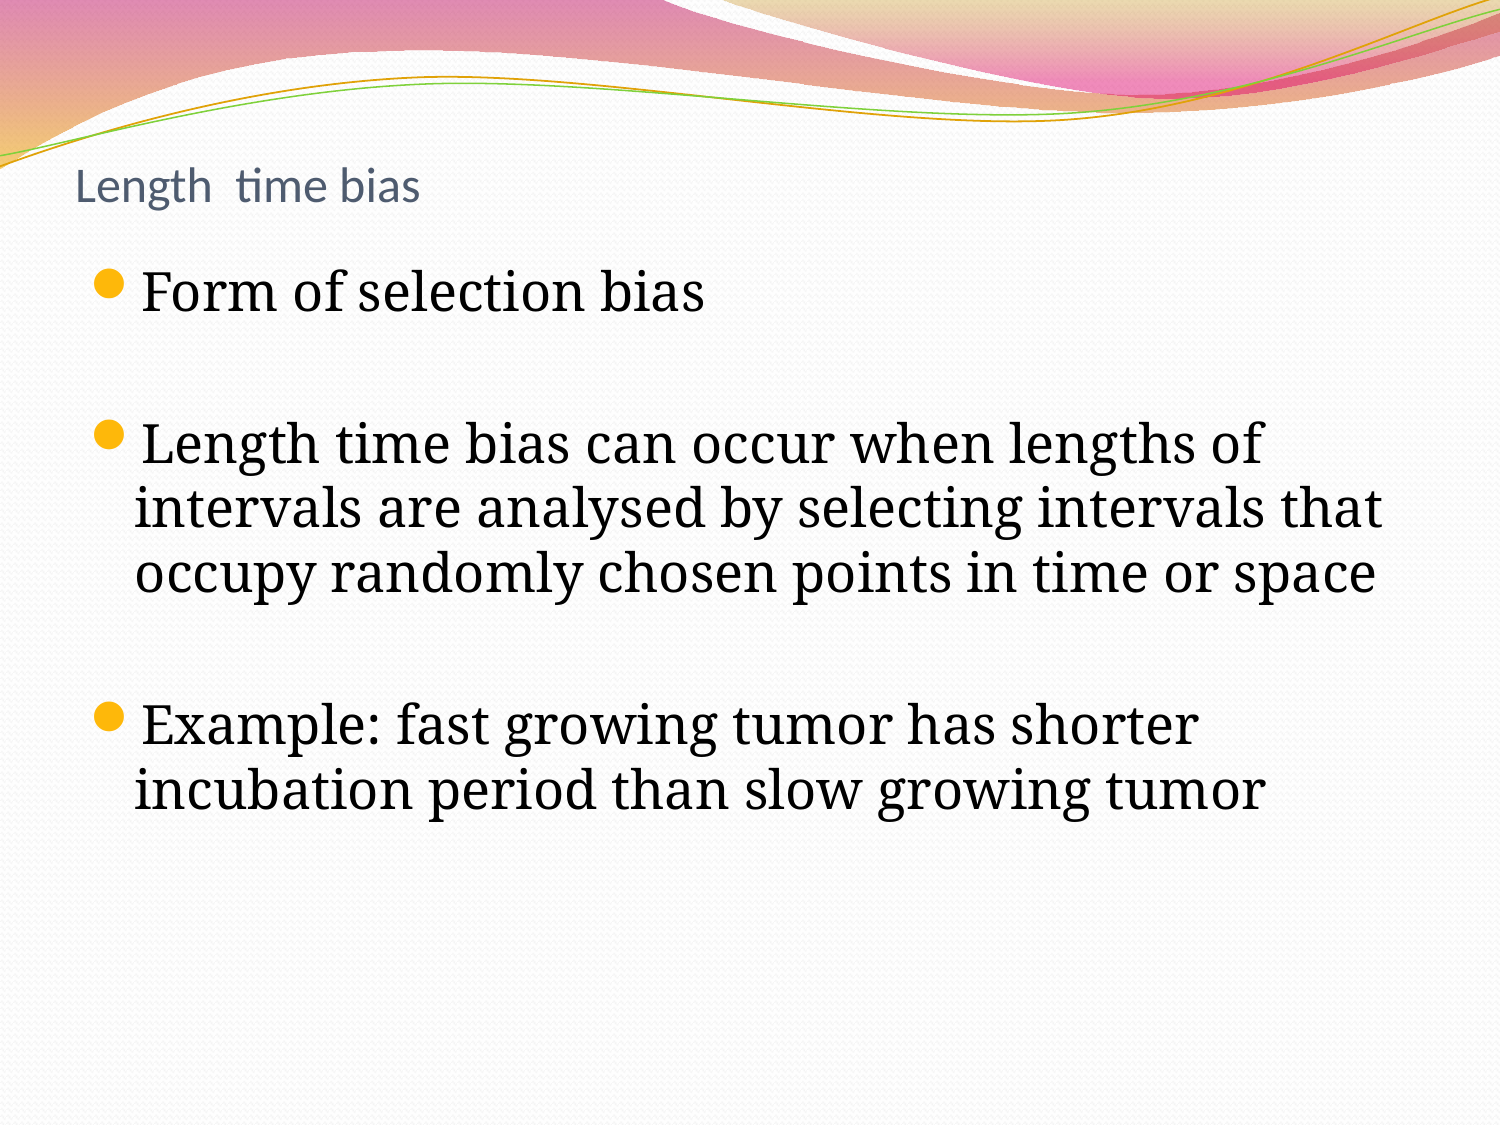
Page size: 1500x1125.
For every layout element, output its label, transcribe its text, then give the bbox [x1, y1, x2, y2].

title Length time bias [75, 115, 1425, 213]
list Form of selection bias Length time bias can occur when lengths of intervals are analysed by selecting intervals that occupy randomly chosen points in time or space Example: fast growing tumor has shorter incubation period than slow growing tumor [75, 249, 1425, 1038]
